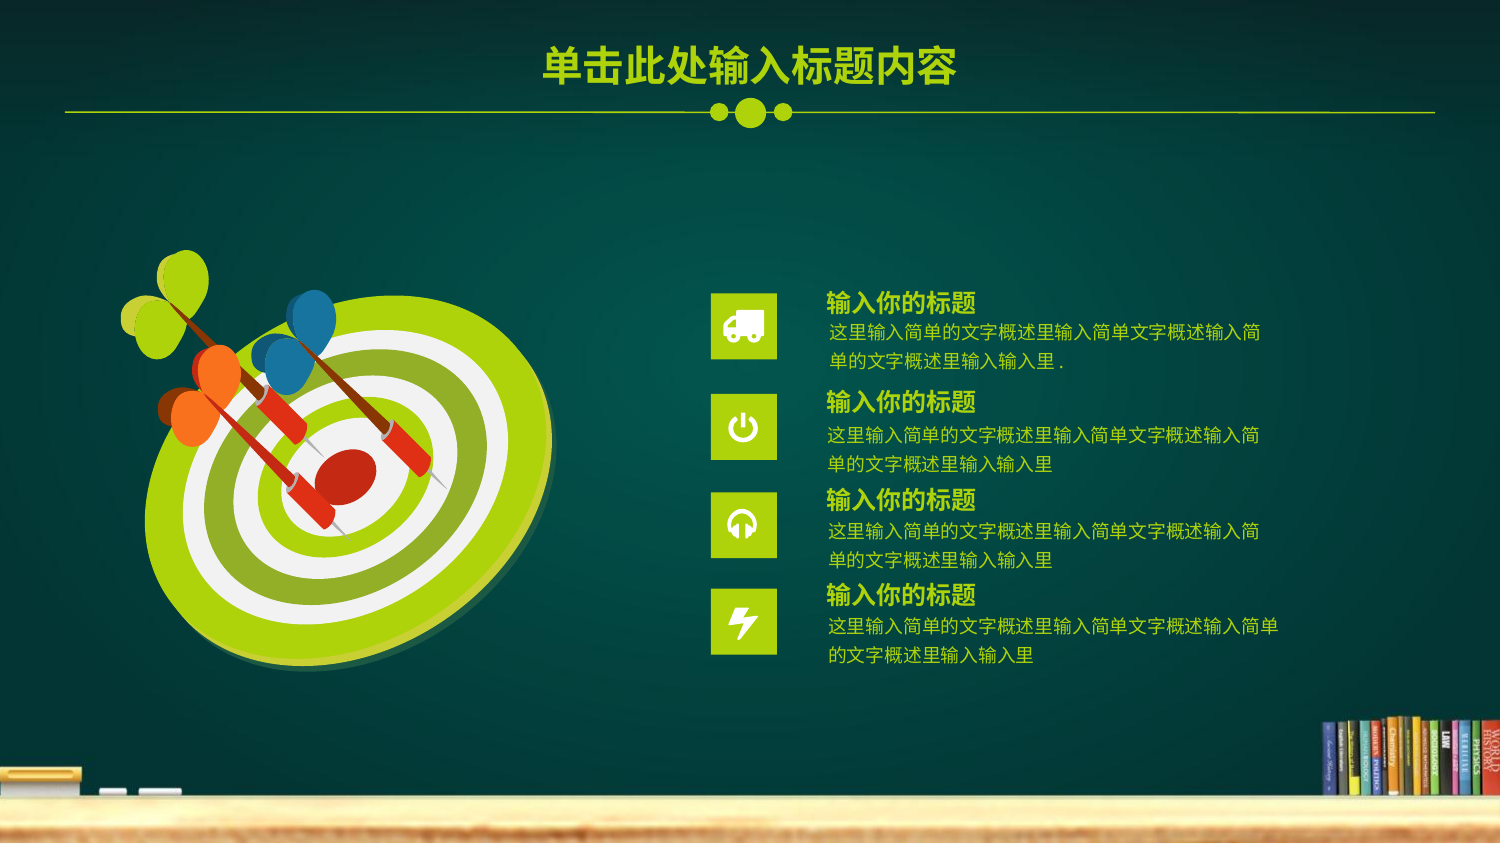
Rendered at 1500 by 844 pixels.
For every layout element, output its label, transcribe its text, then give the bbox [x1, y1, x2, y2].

picture [0, 0, 1500, 844]
text_box 单击此处输入标题内容 [526, 32, 974, 97]
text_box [710, 386, 1317, 496]
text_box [710, 502, 1318, 578]
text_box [249, 287, 448, 490]
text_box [119, 248, 325, 458]
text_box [710, 287, 1318, 388]
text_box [710, 578, 1326, 688]
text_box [156, 342, 352, 542]
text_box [123, 295, 578, 672]
